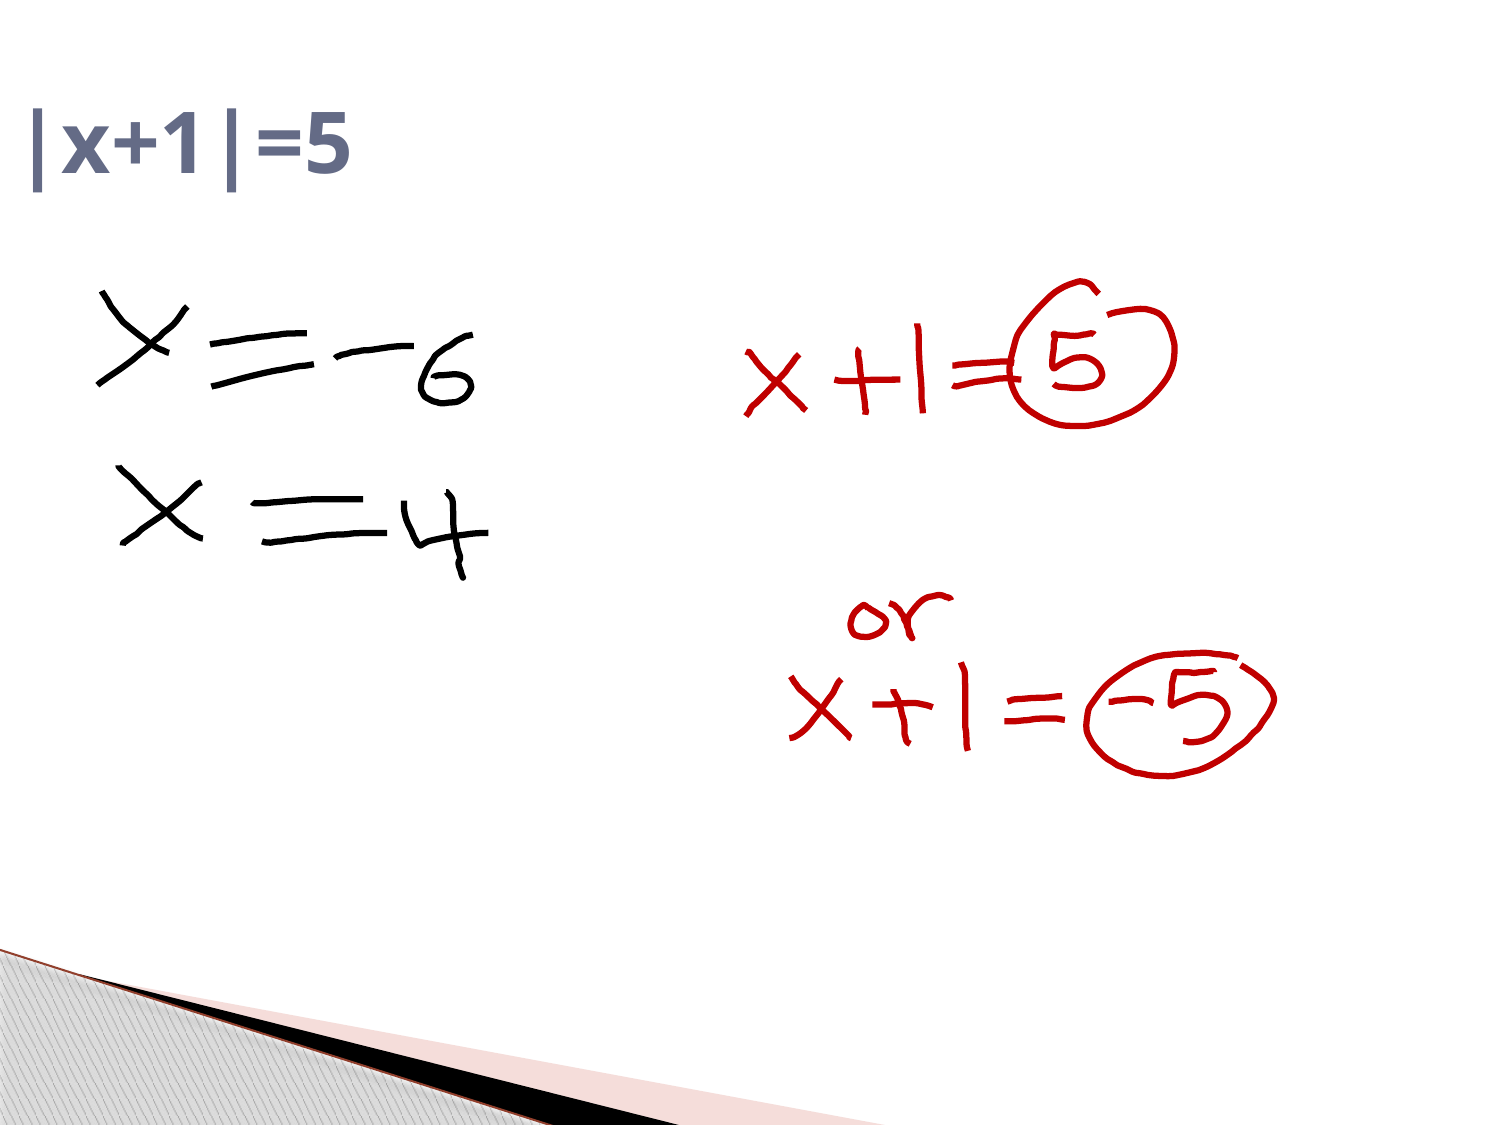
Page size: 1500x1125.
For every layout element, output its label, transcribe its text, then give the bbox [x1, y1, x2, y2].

text_box [863, 378, 901, 382]
text_box [872, 702, 898, 706]
text_box [900, 702, 933, 708]
text_box [888, 594, 952, 639]
text_box [209, 332, 307, 346]
text_box [454, 537, 464, 579]
text_box [1004, 717, 1065, 723]
text_box [952, 360, 1009, 367]
text_box [960, 662, 969, 752]
text_box [745, 350, 776, 382]
text_box [745, 353, 800, 417]
text_box [167, 510, 204, 540]
text_box [789, 678, 842, 739]
text_box [822, 709, 852, 739]
text_box [849, 604, 887, 638]
text_box [834, 378, 860, 382]
text_box [334, 345, 414, 360]
text_box [952, 377, 1009, 388]
text_box [857, 348, 867, 415]
text_box [261, 532, 388, 544]
title |x+1|=5 [0, 45, 1350, 233]
text_box [251, 498, 364, 505]
text_box [117, 465, 168, 512]
text_box [892, 689, 911, 745]
text_box [403, 500, 489, 547]
text_box [211, 363, 315, 388]
text_box [446, 491, 454, 519]
text_box [1008, 280, 1176, 427]
text_box [1085, 651, 1275, 777]
text_box [96, 305, 188, 386]
text_box [420, 333, 474, 405]
text_box [777, 382, 807, 412]
text_box [1007, 695, 1063, 703]
text_box [916, 323, 924, 414]
text_box [122, 481, 202, 546]
text_box [152, 341, 170, 354]
text_box [101, 290, 152, 342]
text_box [790, 675, 818, 706]
